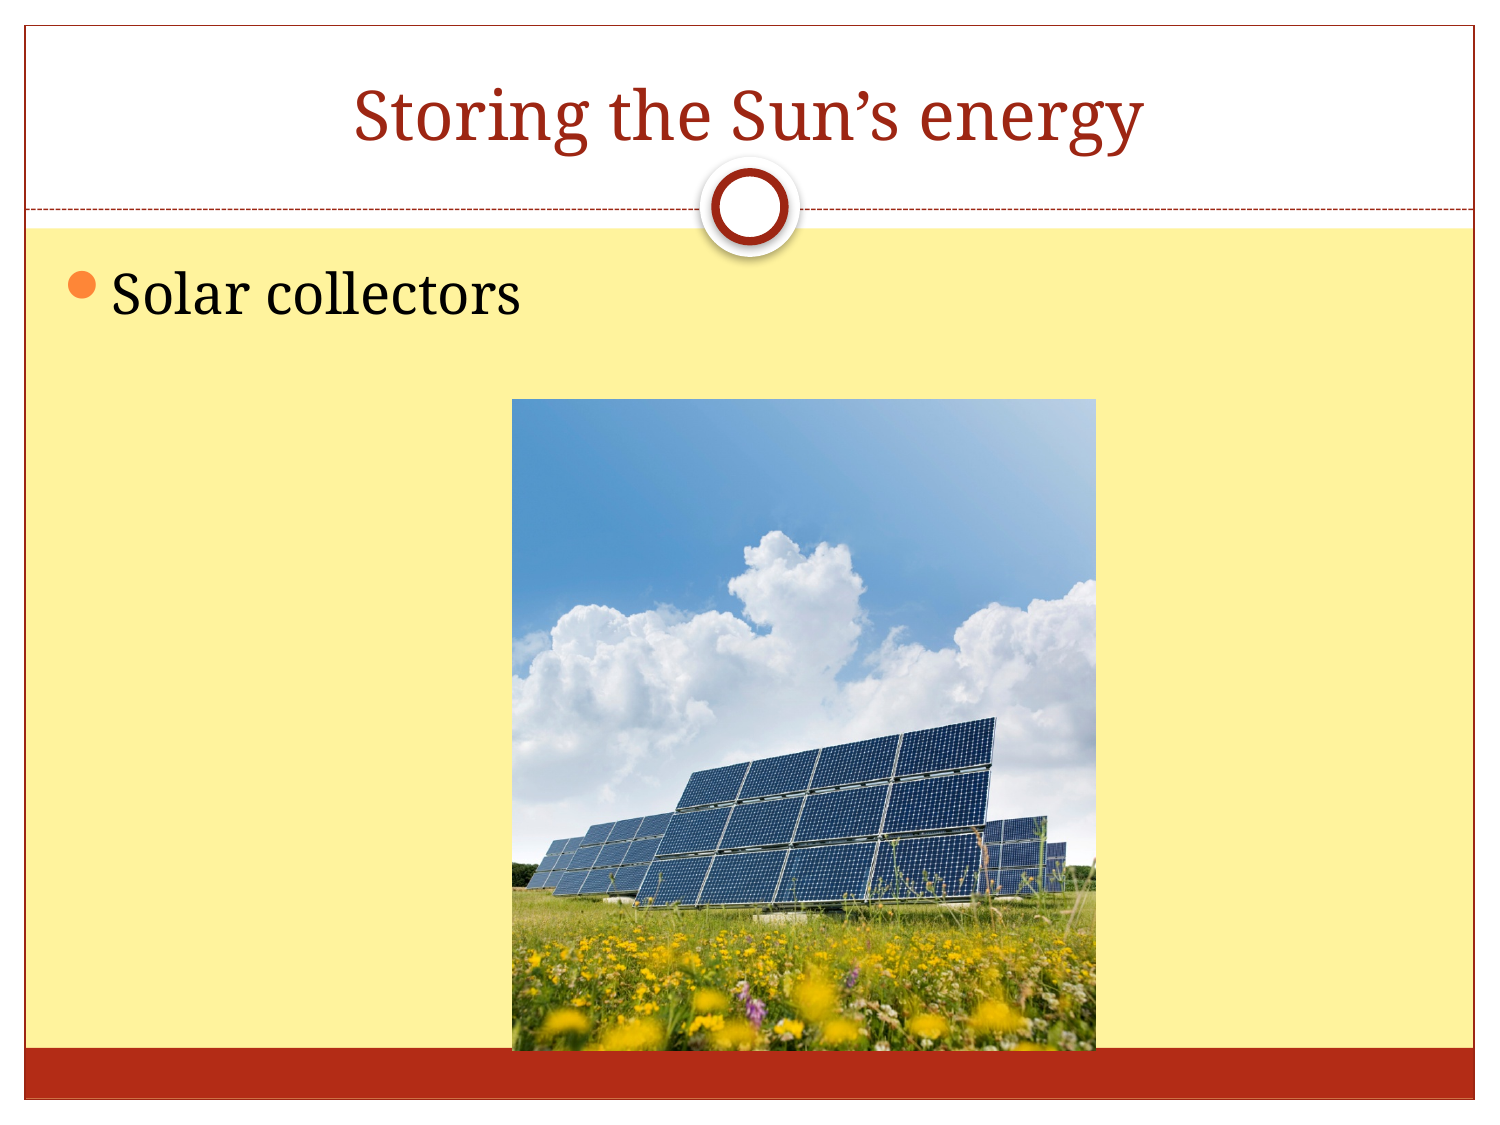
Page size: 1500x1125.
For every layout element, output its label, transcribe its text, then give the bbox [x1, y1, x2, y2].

list Solar collectors [49, 250, 1445, 1001]
title Storing the Sun’s energy [49, 37, 1450, 162]
picture [512, 399, 1096, 1051]
